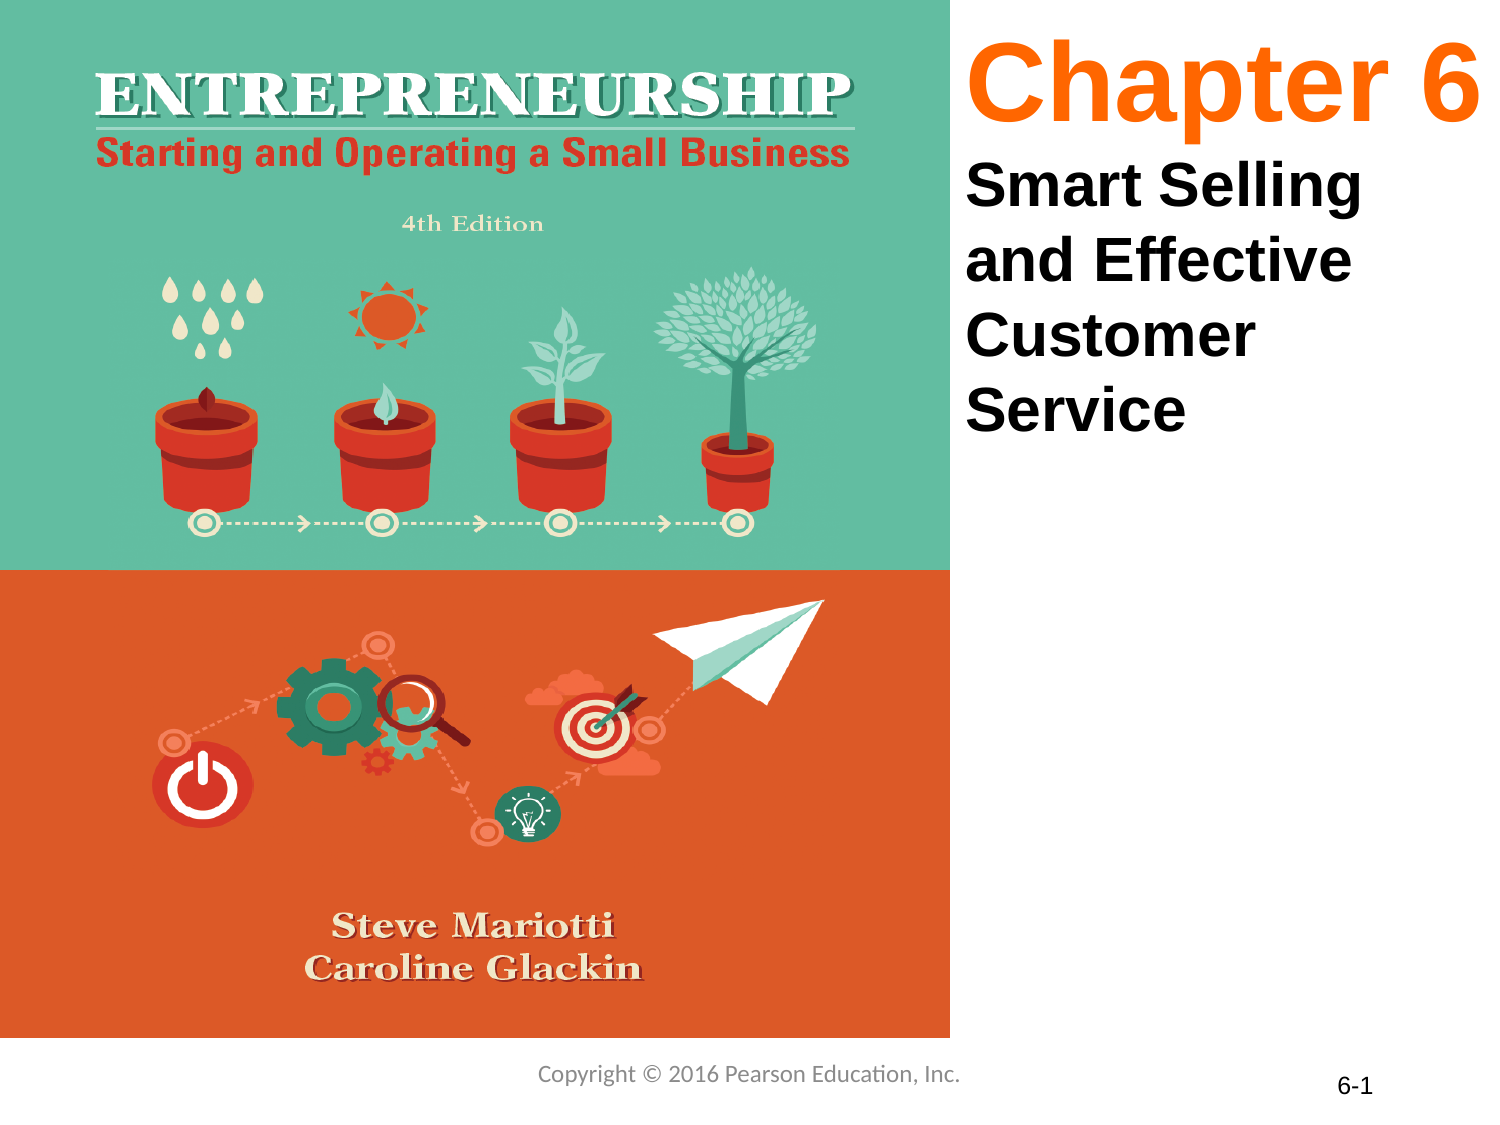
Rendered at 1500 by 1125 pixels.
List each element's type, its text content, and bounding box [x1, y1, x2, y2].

picture [0, 0, 951, 1038]
footer Copyright © 2016 Pearson Education, Inc. [512, 1042, 988, 1103]
title Chapter 6 Smart Selling and Effective Customer Service [952, 1, 1500, 452]
